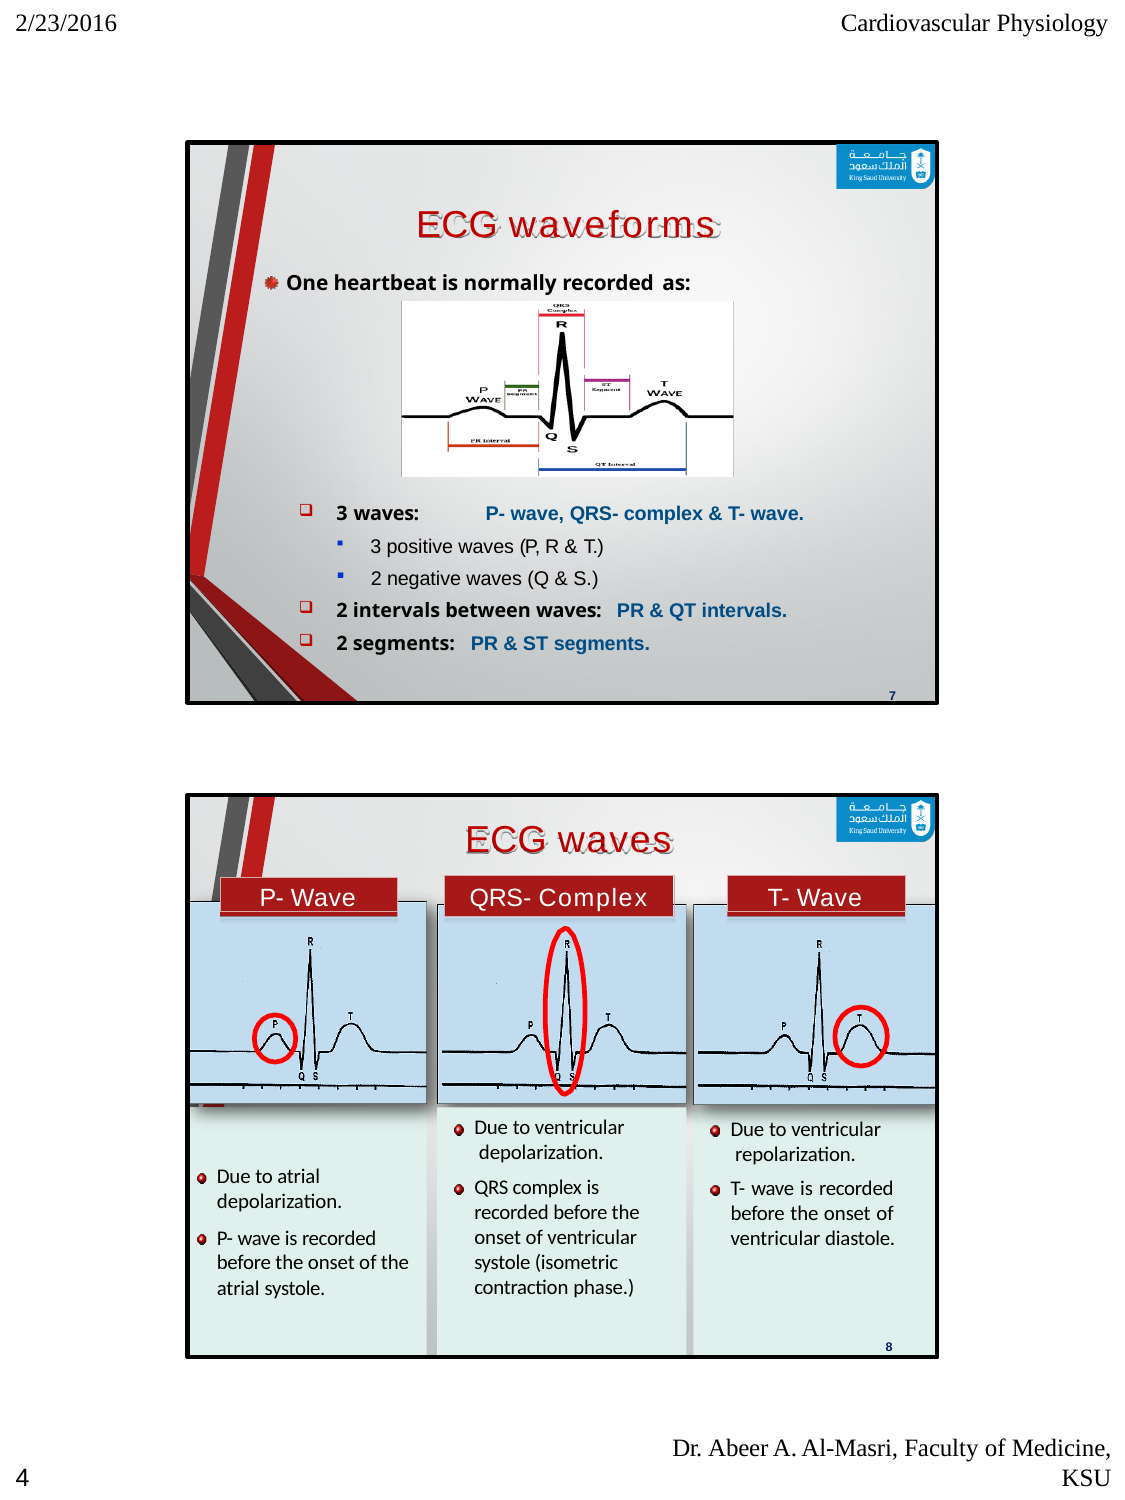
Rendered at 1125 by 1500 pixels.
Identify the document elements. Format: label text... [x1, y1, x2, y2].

text_box Cardiovascular Physiology [838, 6, 1113, 37]
text_box ECG waveforms One heartbeat is normally recorded as: 3 waves: P- wave, QRS- complex & T- wave. 3 positive waves (P, R & T.) 2 negative waves (Q & S.) 2 intervals between waves: PR & QT intervals. 2 segments: PR & ST segments. 7 [187, 142, 938, 703]
slide_number 1 [11, 1464, 34, 1500]
text_box [836, 144, 935, 189]
text_box 2/23/2016 [13, 6, 119, 37]
footer Dr. Abeer A. Al-Masri, Faculty of Medicine, KSU [663, 1434, 1113, 1500]
text_box [401, 301, 734, 477]
text_box [187, 794, 938, 1358]
